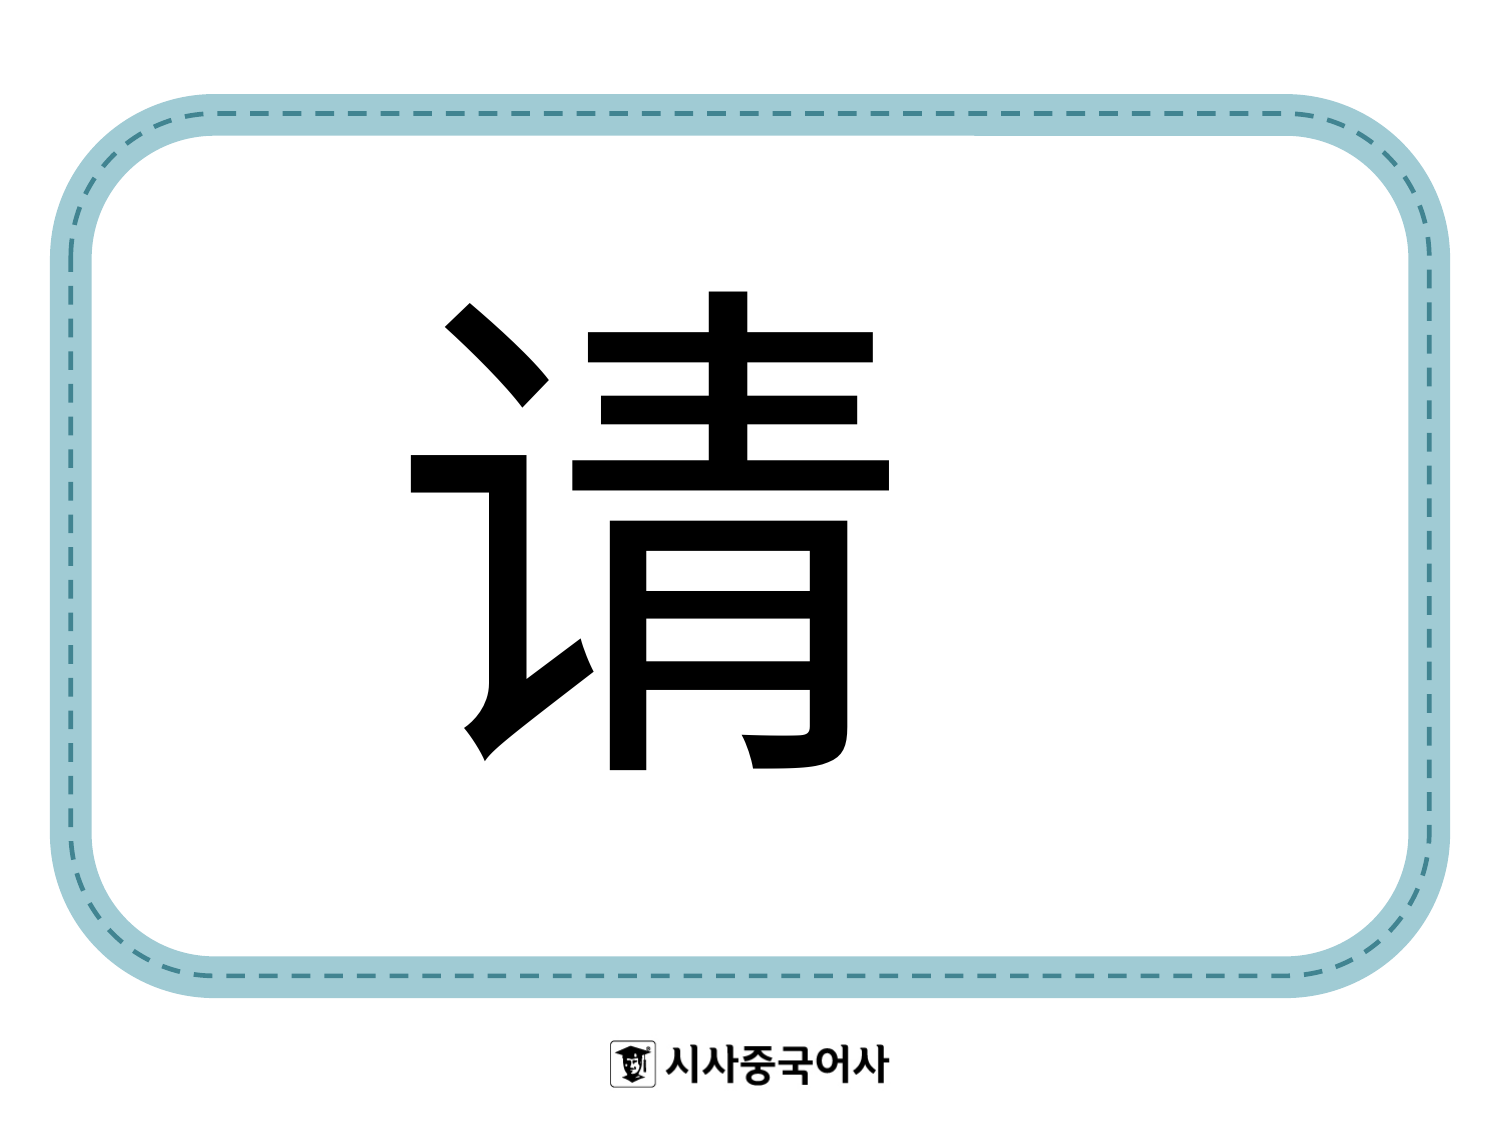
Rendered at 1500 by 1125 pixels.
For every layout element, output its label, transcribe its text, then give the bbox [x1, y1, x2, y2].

picture [602, 1034, 898, 1094]
text_box 请 [145, 189, 1354, 853]
